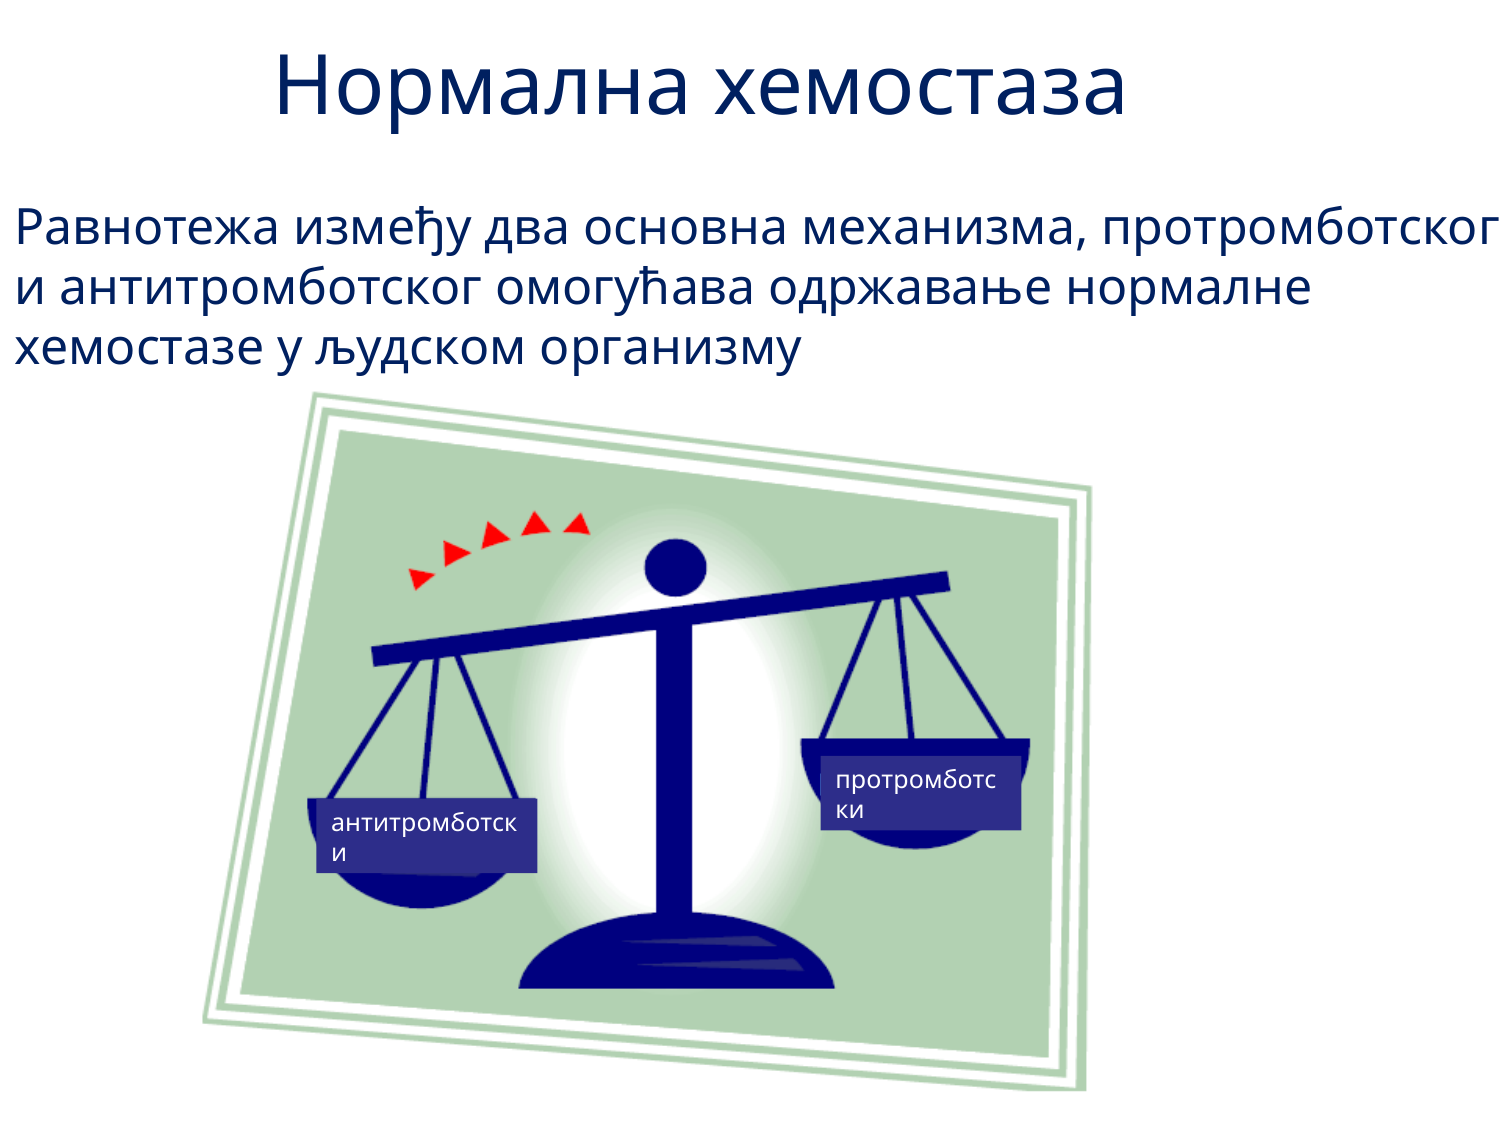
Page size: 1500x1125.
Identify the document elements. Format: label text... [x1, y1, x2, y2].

text_box Нормална хемостаза [257, 23, 1145, 139]
picture [0, 386, 1412, 1125]
text_box Равнотежа између два основна механизма, протромботског и антитромботског омогућава одржавање нормалне хемостазе у људском организму [0, 187, 1500, 428]
